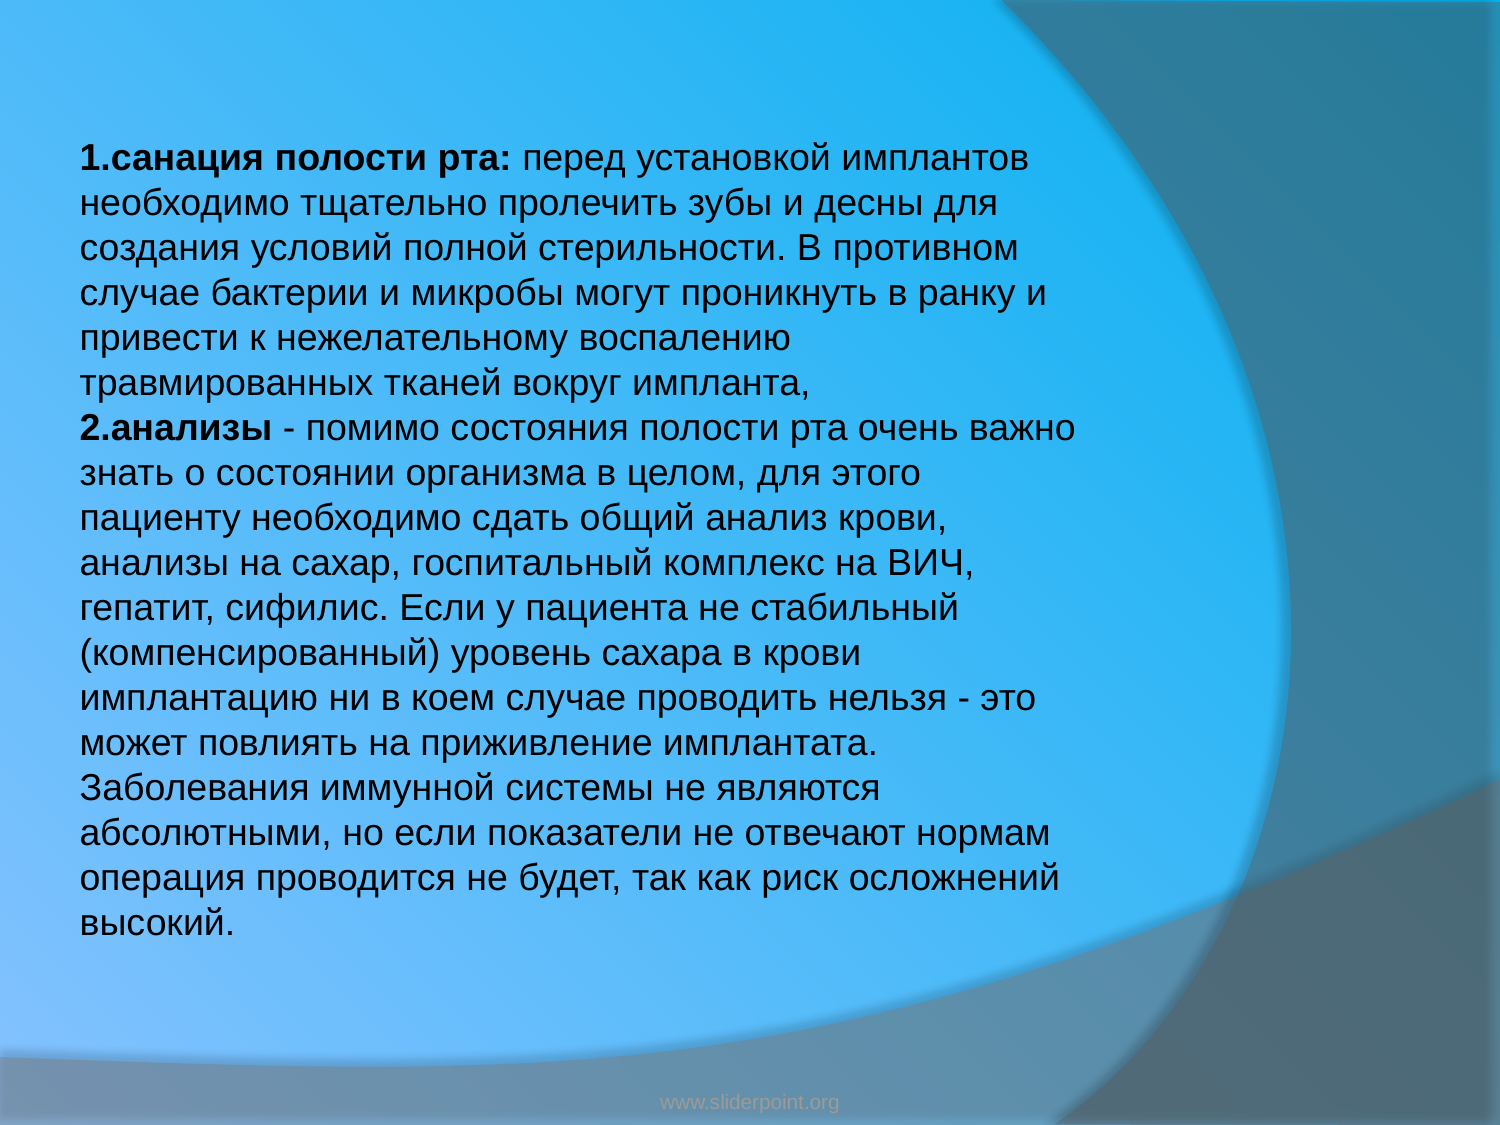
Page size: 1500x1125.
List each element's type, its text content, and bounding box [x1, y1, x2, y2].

footer www.sliderpoint.org [512, 1053, 988, 1114]
text_box санация полости рта: перед установкой имплантов необходимо тщательно пролечить зубы и десны для создания условий полной стерильности. В противном случае бактерии и микробы могут проникнуть в ранку и привести к нежелательному воспалению травмированных тканей вокруг импланта, анализы - помимо состояния полости рта очень важно знать о состоянии организма в целом, для этого пациенту необходимо сдать общий анализ крови, анализы на сахар, госпитальный комплекс на ВИЧ, гепатит, сифилис. Если у пациента не стабильный (компенсированный) уровень сахара в крови имплантацию ни в коем случае проводить нельзя - это может повлиять на приживление имплантата. Заболевания иммунной системы не являются абсолютными, но если показатели не отвечают нормам операция проводится не будет, так как риск осложнений высокий. [64, 125, 1105, 996]
